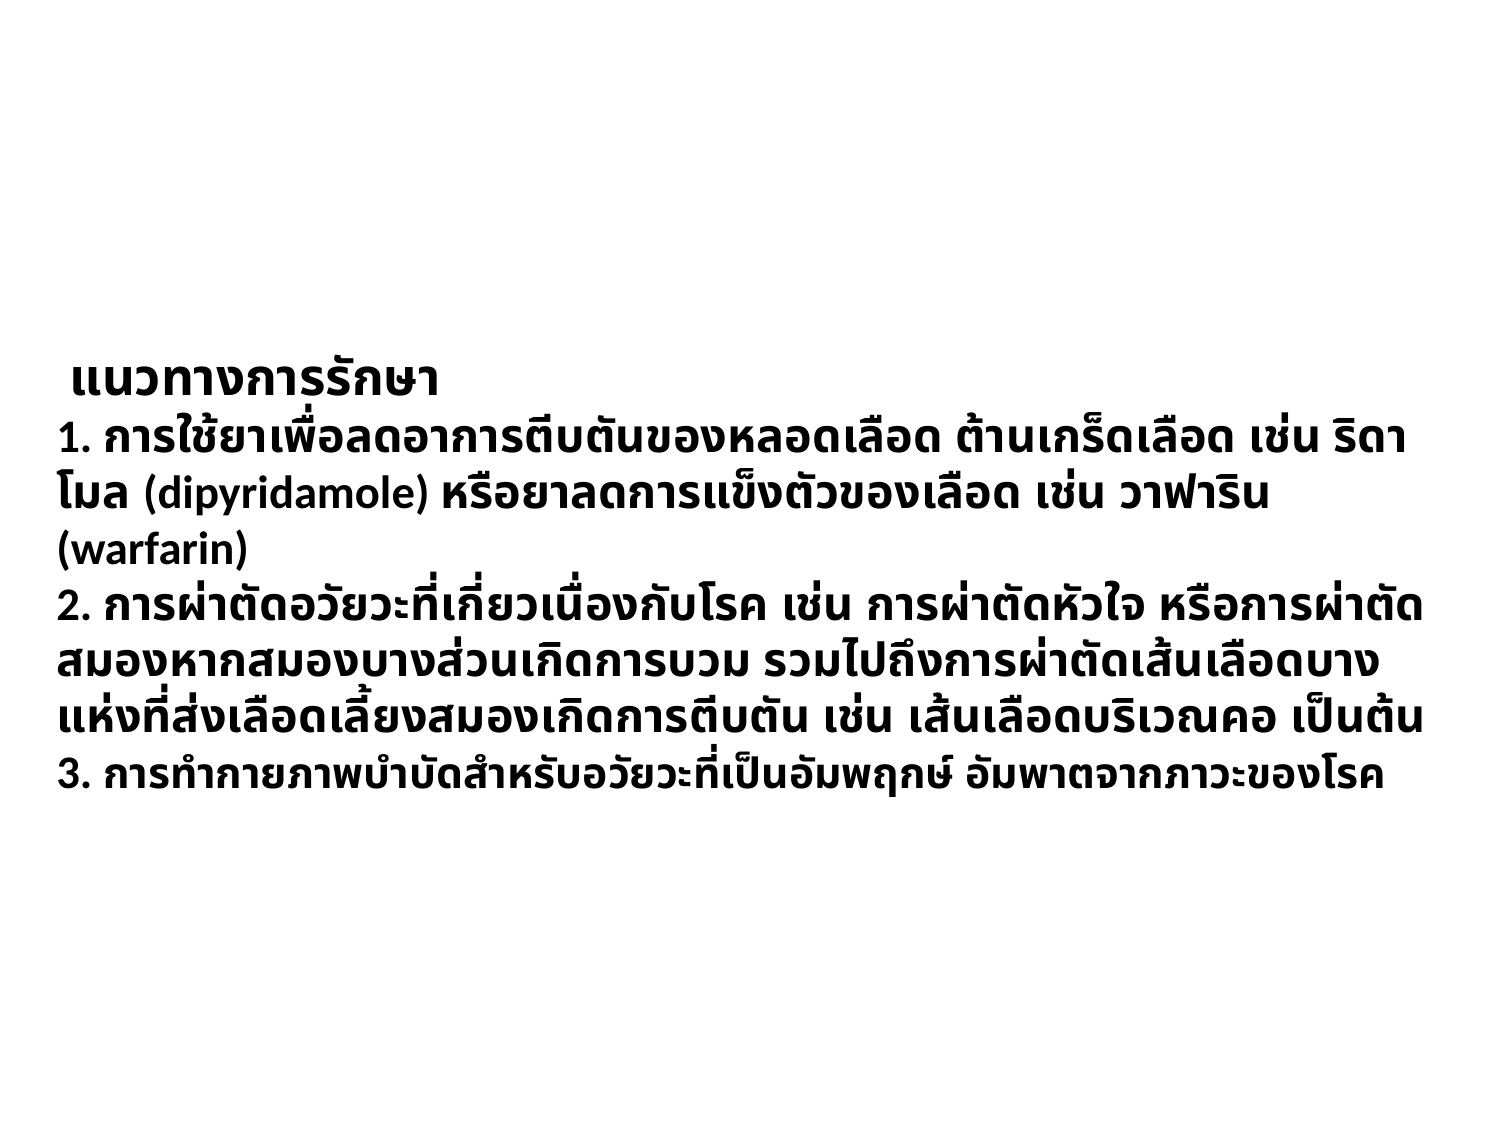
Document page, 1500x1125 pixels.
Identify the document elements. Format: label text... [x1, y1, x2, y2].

title แนวทางการรักษา 1. การใช้ยาเพื่อลดอาการตีบตันของหลอดเลือด ต้านเกร็ดเลือด เช่น ริดาโมล (dipyridamole) หรือยาลดการแข็งตัวของเลือด เช่น วาฟาริน (warfarin) 2. การผ่าตัดอวัยวะที่เกี่ยวเนื่องกับโรค เช่น การผ่าตัดหัวใจ หรือการผ่าตัดสมองหากสมองบางส่วนเกิดการบวม รวมไปถึงการผ่าตัดเส้นเลือดบางแห่งที่ส่งเลือดเลี้ยงสมองเกิดการตีบตัน เช่น เส้นเลือดบริเวณคอ เป็นต้น 3. การทำกายภาพบำบัดสำหรับอวัยวะที่เป็นอัมพฤกษ์ อัมพาตจากภาวะของโรค [41, 54, 1447, 1012]
